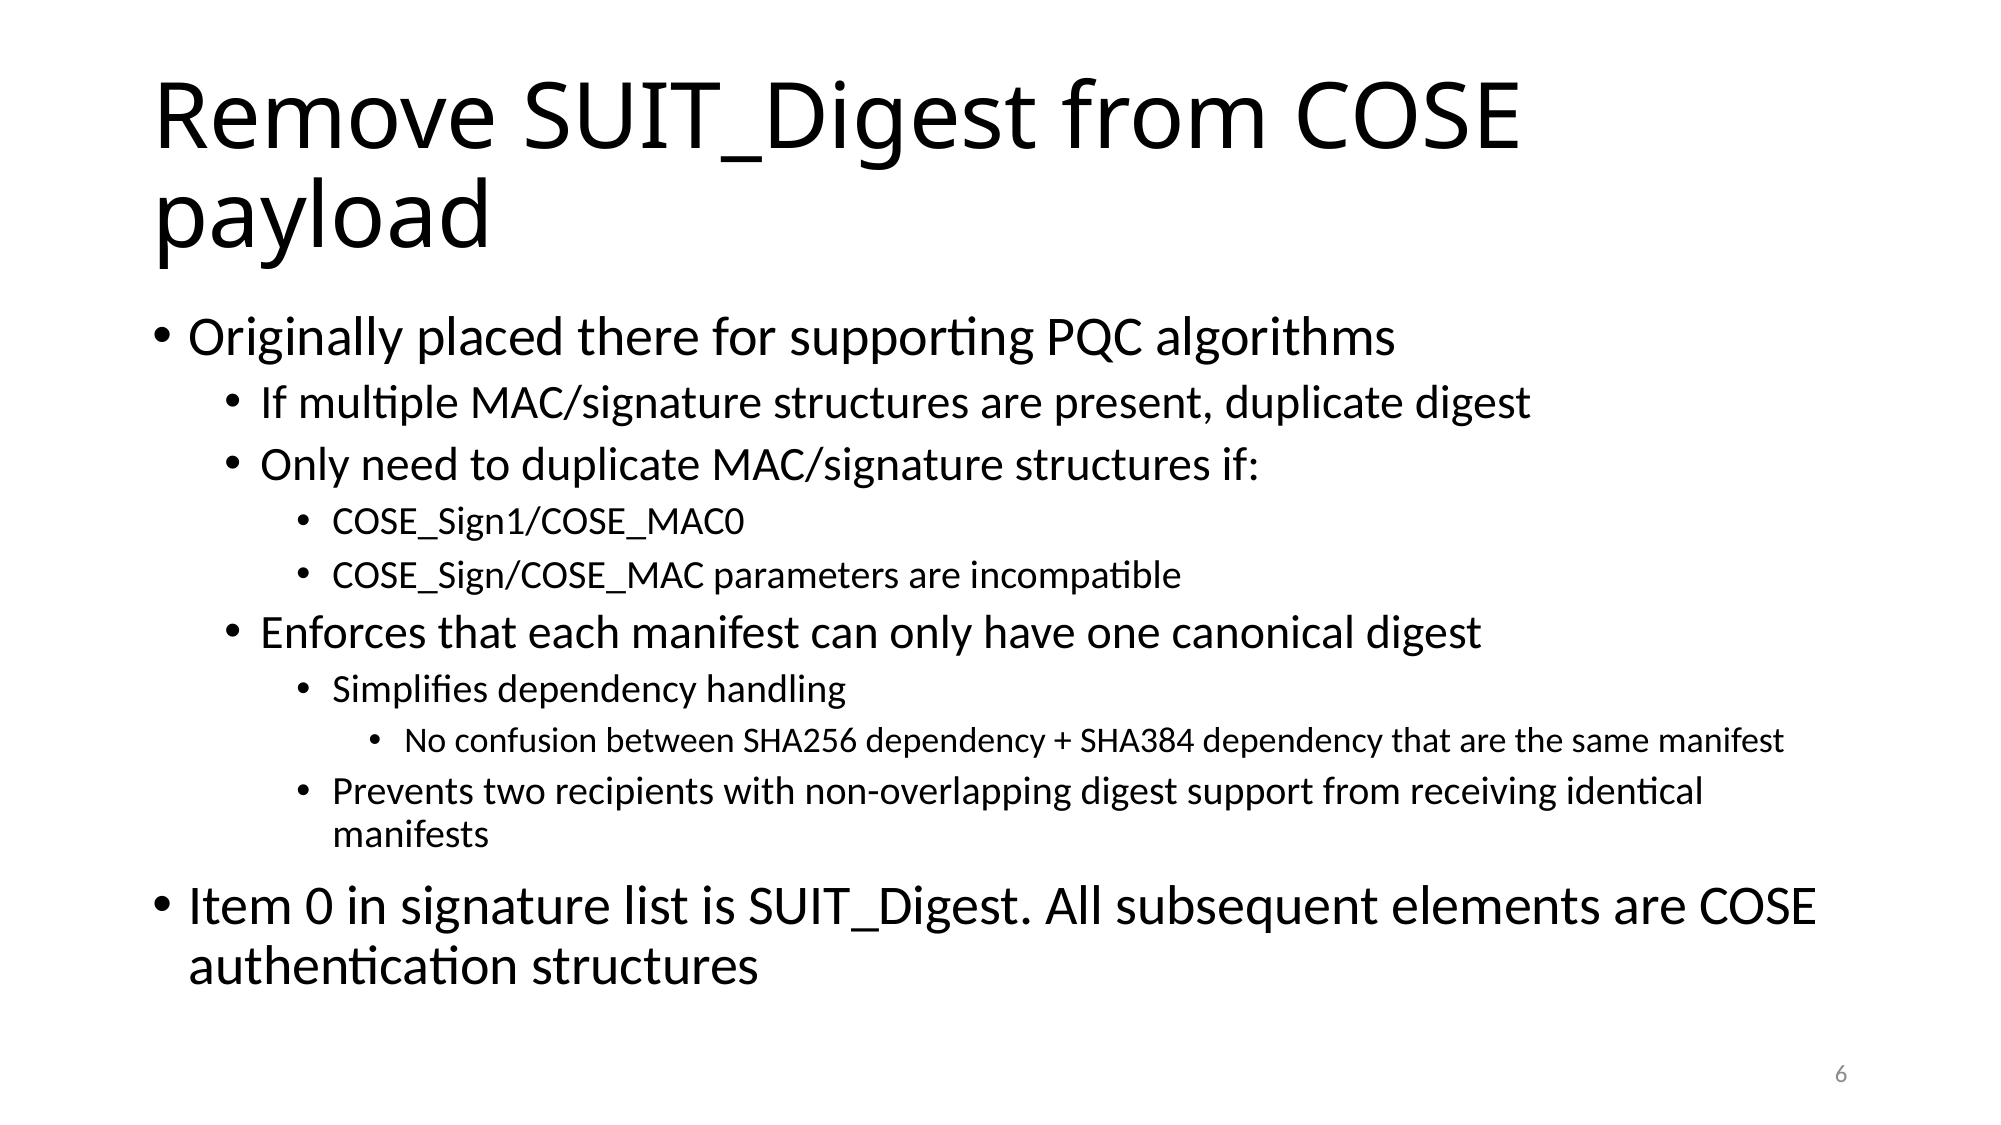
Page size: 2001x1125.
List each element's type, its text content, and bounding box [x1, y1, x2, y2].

list Originally placed there for supporting PQC algorithms If multiple MAC/signature structures are present, duplicate digest Only need to duplicate MAC/signature structures if: COSE_Sign1/COSE_MAC0 COSE_Sign/COSE_MAC parameters are incompatible Enforces that each manifest can only have one canonical digest Simplifies dependency handling No confusion between SHA256 dependency + SHA384 dependency that are the same manifest Prevents two recipients with non-overlapping digest support from receiving identical manifests Item 0 in signature list is SUIT_Digest. All subsequent elements are COSE authentication structures [137, 299, 1863, 1014]
title Remove SUIT_Digest from COSE payload [137, 59, 1863, 278]
slide_number 6 [1412, 1042, 1863, 1103]
